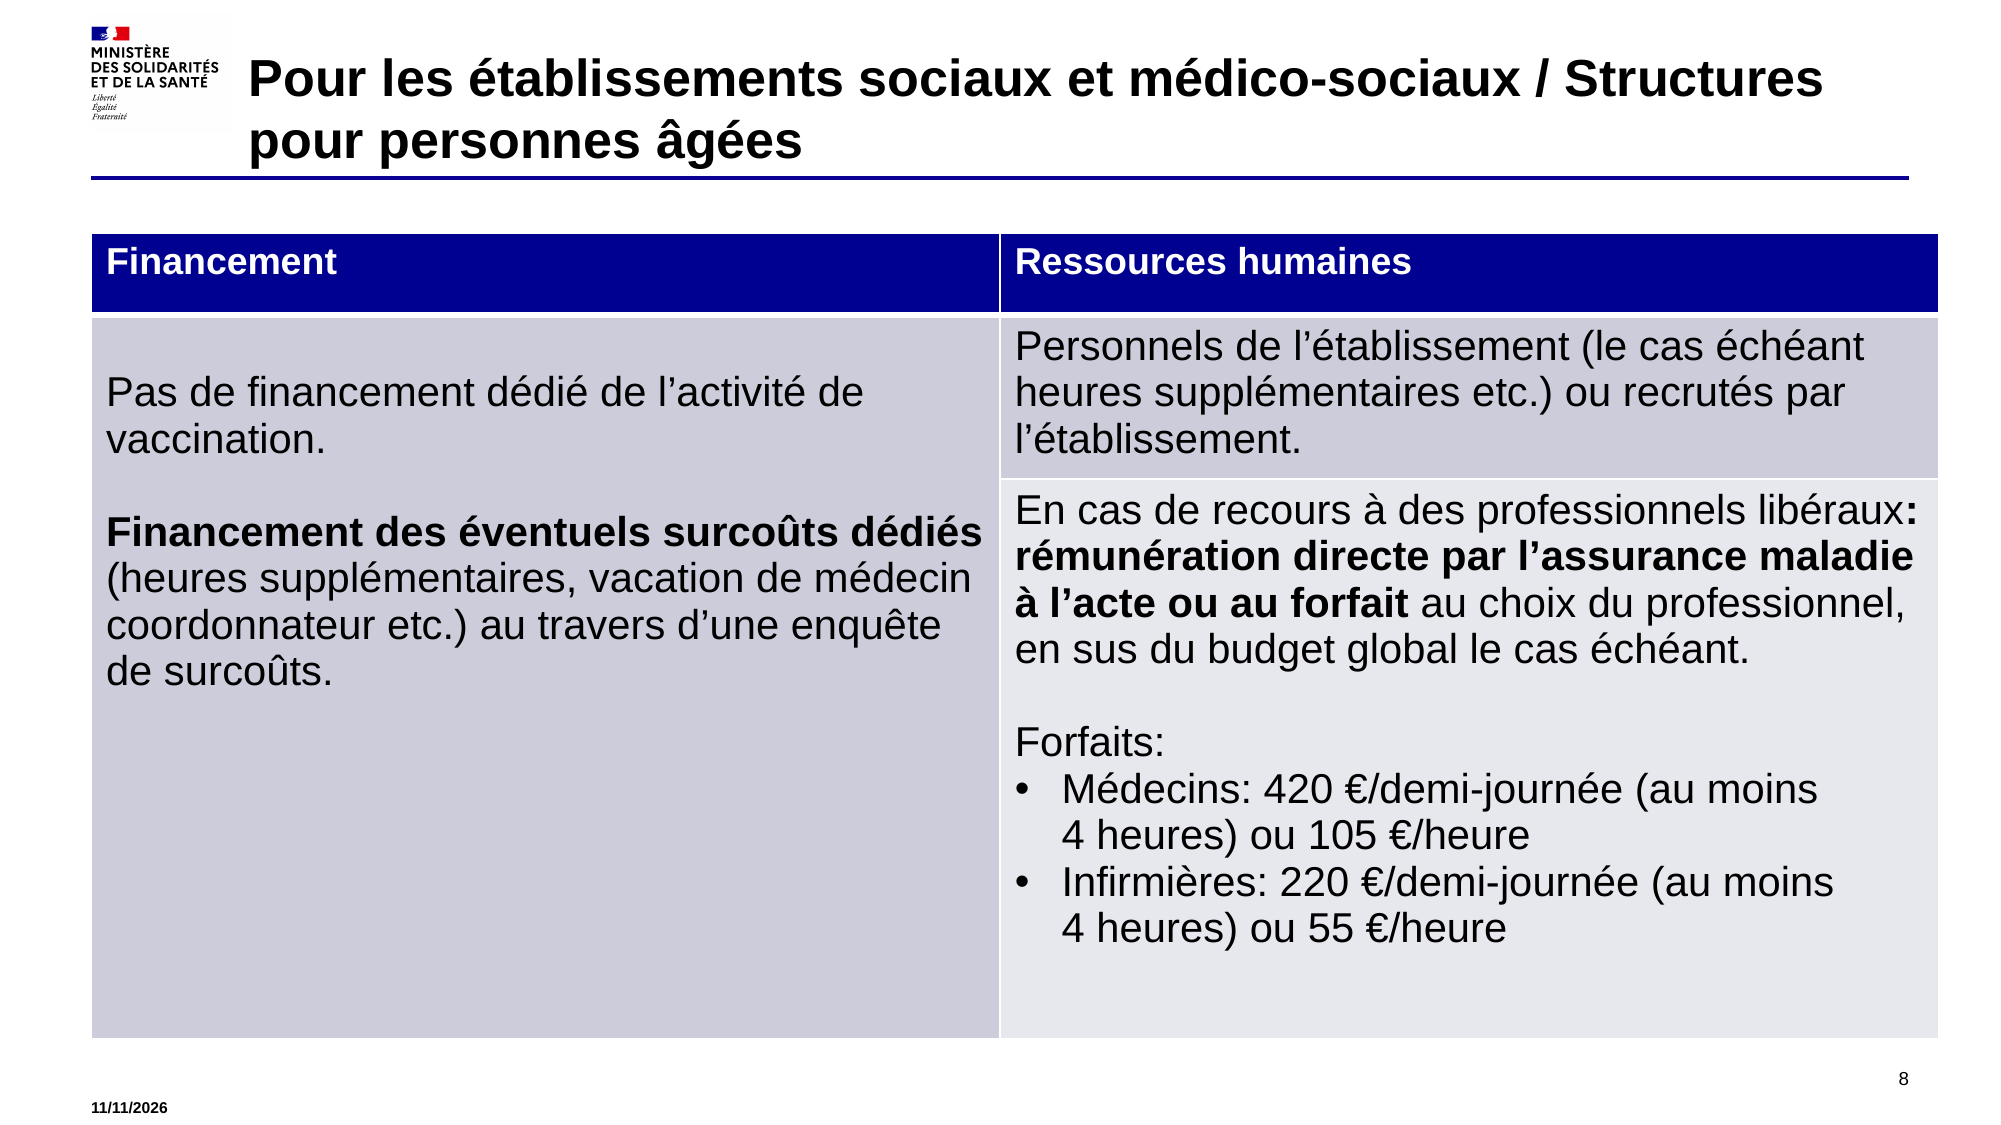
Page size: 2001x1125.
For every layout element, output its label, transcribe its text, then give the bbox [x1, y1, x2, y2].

title Pour les établissements sociaux et médico-sociaux / Structures pour personnes âgées [248, 44, 1909, 175]
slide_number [91, 1098, 290, 1118]
table_cell En cas de recours à des professionnels libéraux: rémunération directe par l’assurance maladie à l’acte ou au forfait au choix du professionnel, en sus du budget global le cas échéant. Forfaits: Médecins: 420 €/demi-journée (au moins 4 heures) ou 105 €/heure Infirmières: 220 €/demi-journée (au moins 4 heures) ou 55 €/heure [1001, 480, 1938, 1038]
table_cell Personnels de l’établissement (le cas échéant heures supplémentaires etc.) ou recrutés par l’établissement. [1001, 318, 1938, 478]
picture [90, 13, 232, 133]
table_cell Pas de financement dédié de l’activité de vaccination. Financement des éventuels surcoûts dédiés (heures supplémentaires, vacation de médecin coordonnateur etc.) au travers d’une enquête de surcoûts. [92, 318, 999, 1038]
table_header Ressources humaines [1001, 234, 1938, 312]
table_header Financement [92, 234, 999, 312]
